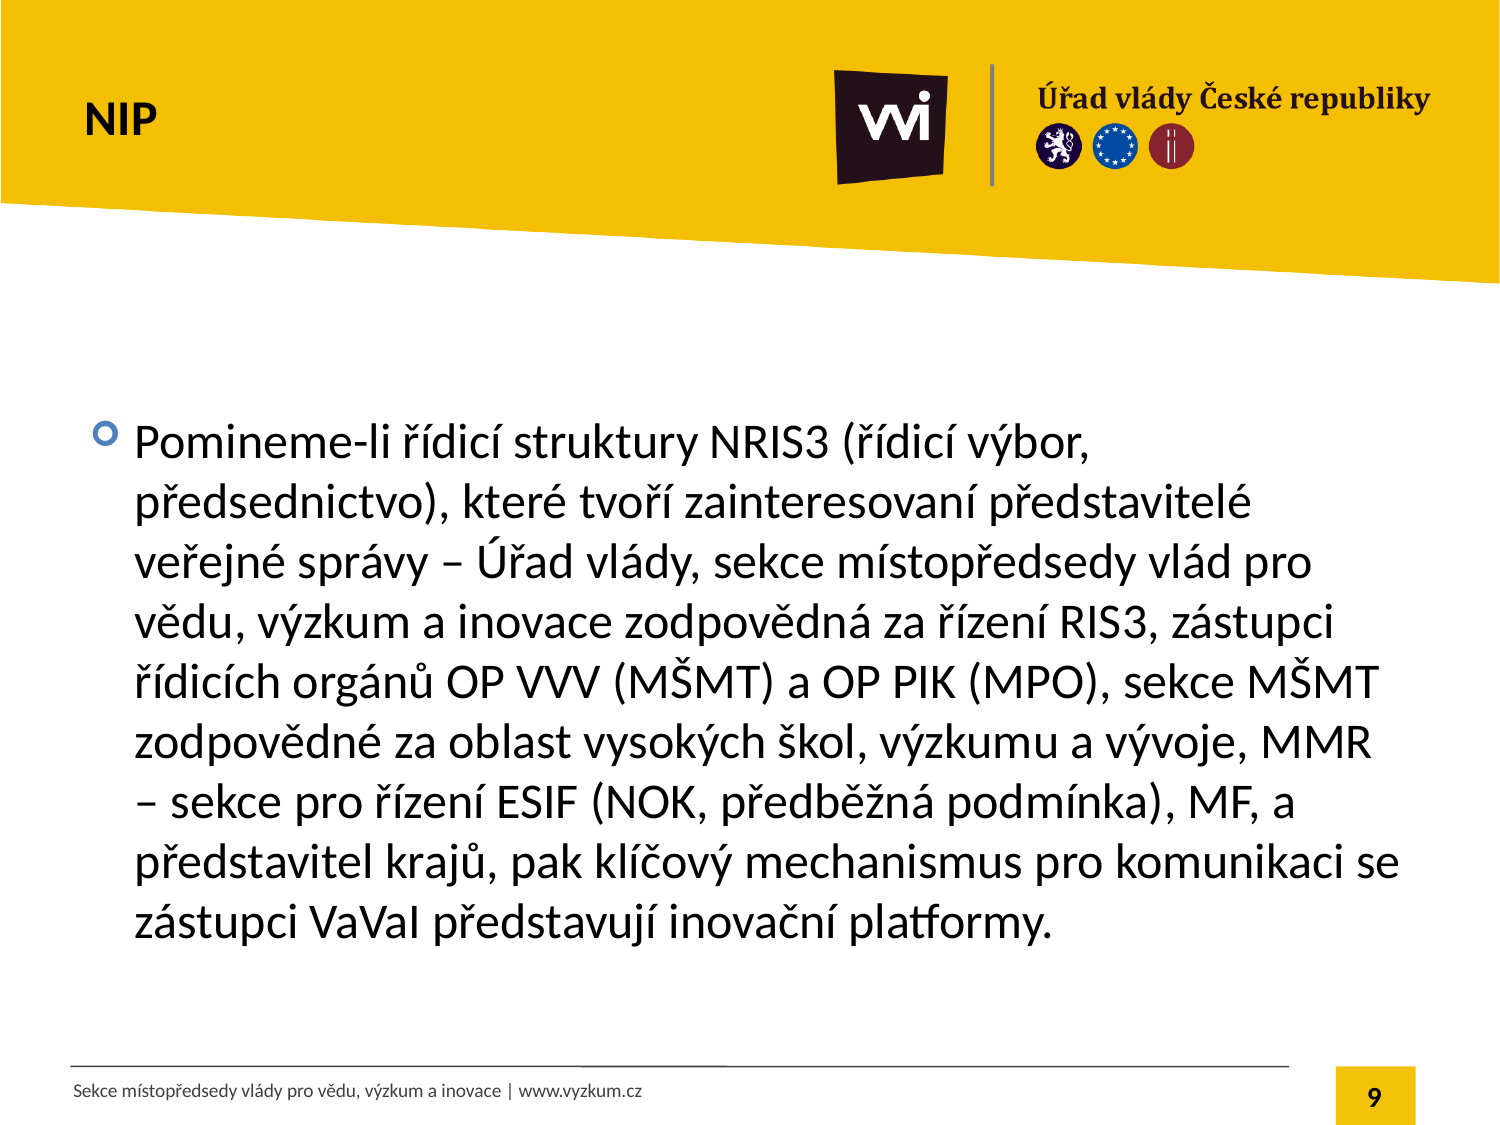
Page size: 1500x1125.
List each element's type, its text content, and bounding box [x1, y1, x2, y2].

slide_number 9 [1324, 1066, 1425, 1125]
picture [0, 0, 1500, 284]
list Pomineme-li řídicí struktury NRIS3 (řídicí výbor, předsednictvo), které tvoří zainteresovaní představitelé veřejné správy – Úřad vlády, sekce místopředsedy vlád pro vědu, výzkum a inovace zodpovědná za řízení RIS3, zástupci řídicích orgánů OP VVV (MŠMT) a OP PIK (MPO), sekce MŠMT zodpovědné za oblast vysokých škol, výzkumu a vývoje, MMR – sekce pro řízení ESIF (NOK, předběžná podmínka), MF, a představitel krajů, pak klíčový mechanismus pro komunikaci se zástupci VaVaI představují inovační platformy. [75, 328, 1418, 985]
title NIP [70, 70, 727, 153]
